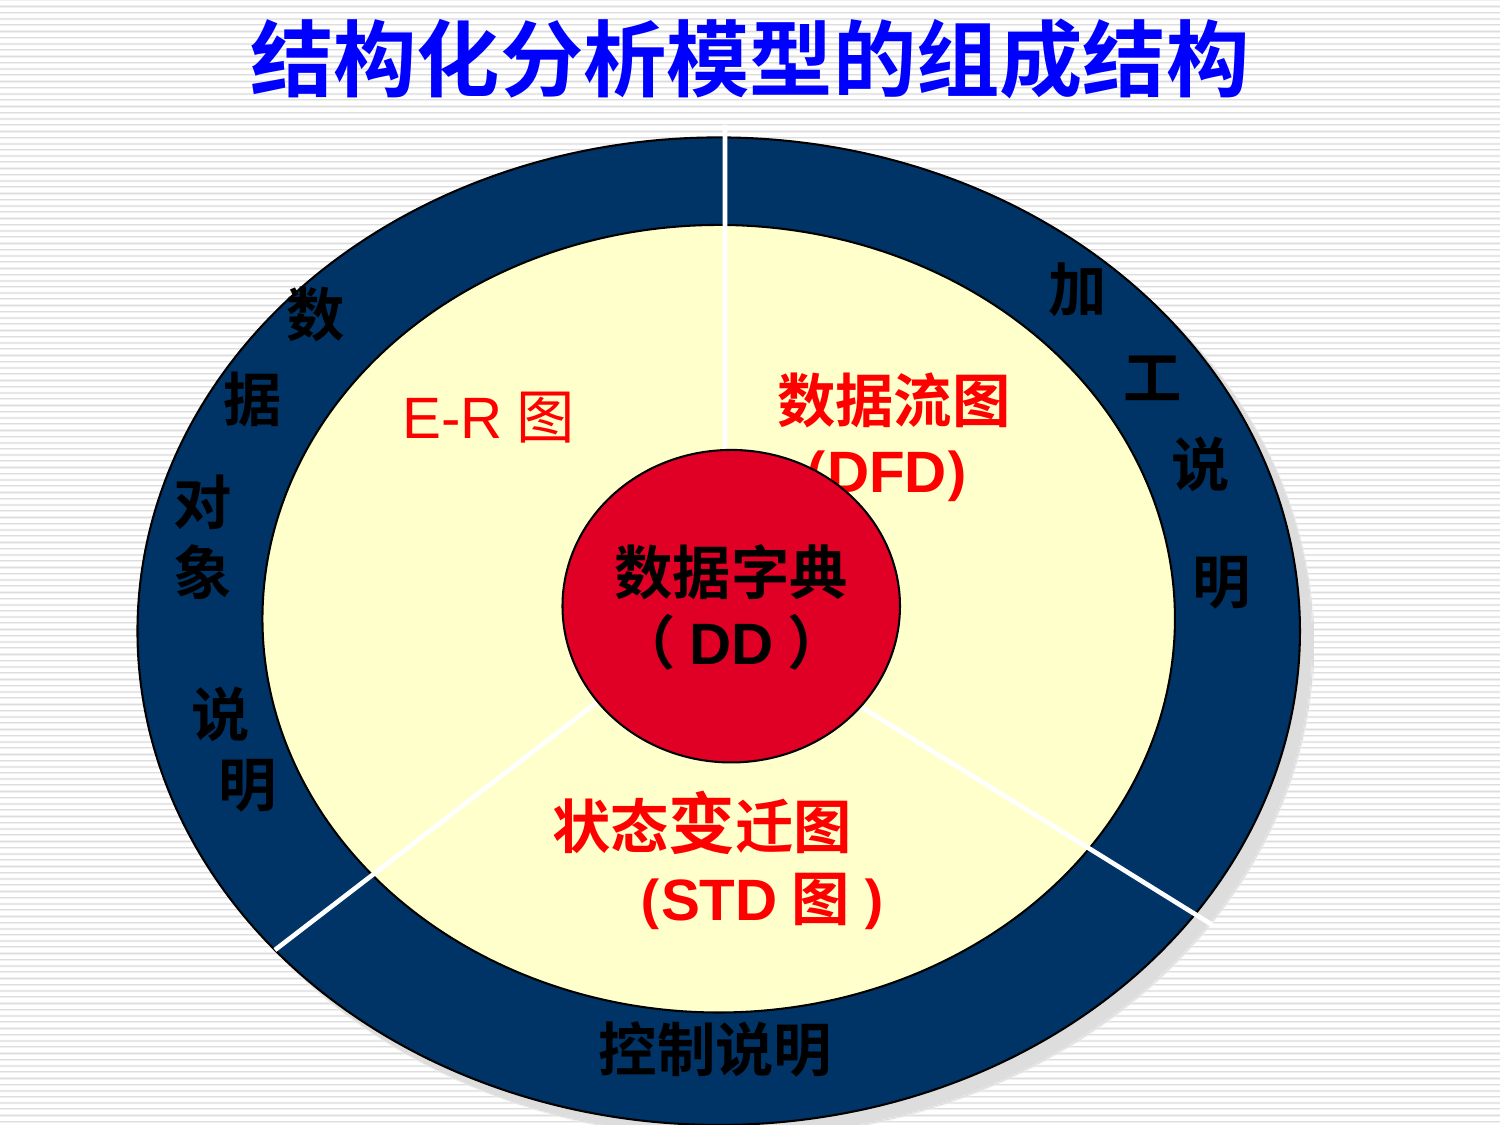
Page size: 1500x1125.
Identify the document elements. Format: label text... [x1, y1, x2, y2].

text_box 数据流图 (DFD) [762, 357, 1150, 512]
text_box 结构化分析模型的组成结构 [0, 0, 1500, 115]
text_box E-R图 [387, 372, 638, 458]
picture [0, 115, 1500, 1125]
text_box 说 [1156, 421, 1245, 506]
text_box [262, 224, 1175, 1006]
text_box 状态变迁图 (STD图) [537, 774, 988, 940]
text_box [137, 137, 724, 808]
text_box [184, 350, 1300, 1125]
text_box 说 明 [176, 671, 292, 826]
text_box 工 [1108, 333, 1197, 419]
text_box [725, 137, 1183, 357]
text_box 控制说明 [584, 1006, 847, 1091]
text_box 数据字典 （DD） [562, 449, 901, 763]
text_box 对 象 [158, 458, 247, 614]
text_box 据 [208, 355, 297, 441]
text_box 明 [1177, 537, 1288, 623]
text_box 数 [271, 271, 360, 356]
text_box 加 [1033, 246, 1122, 331]
